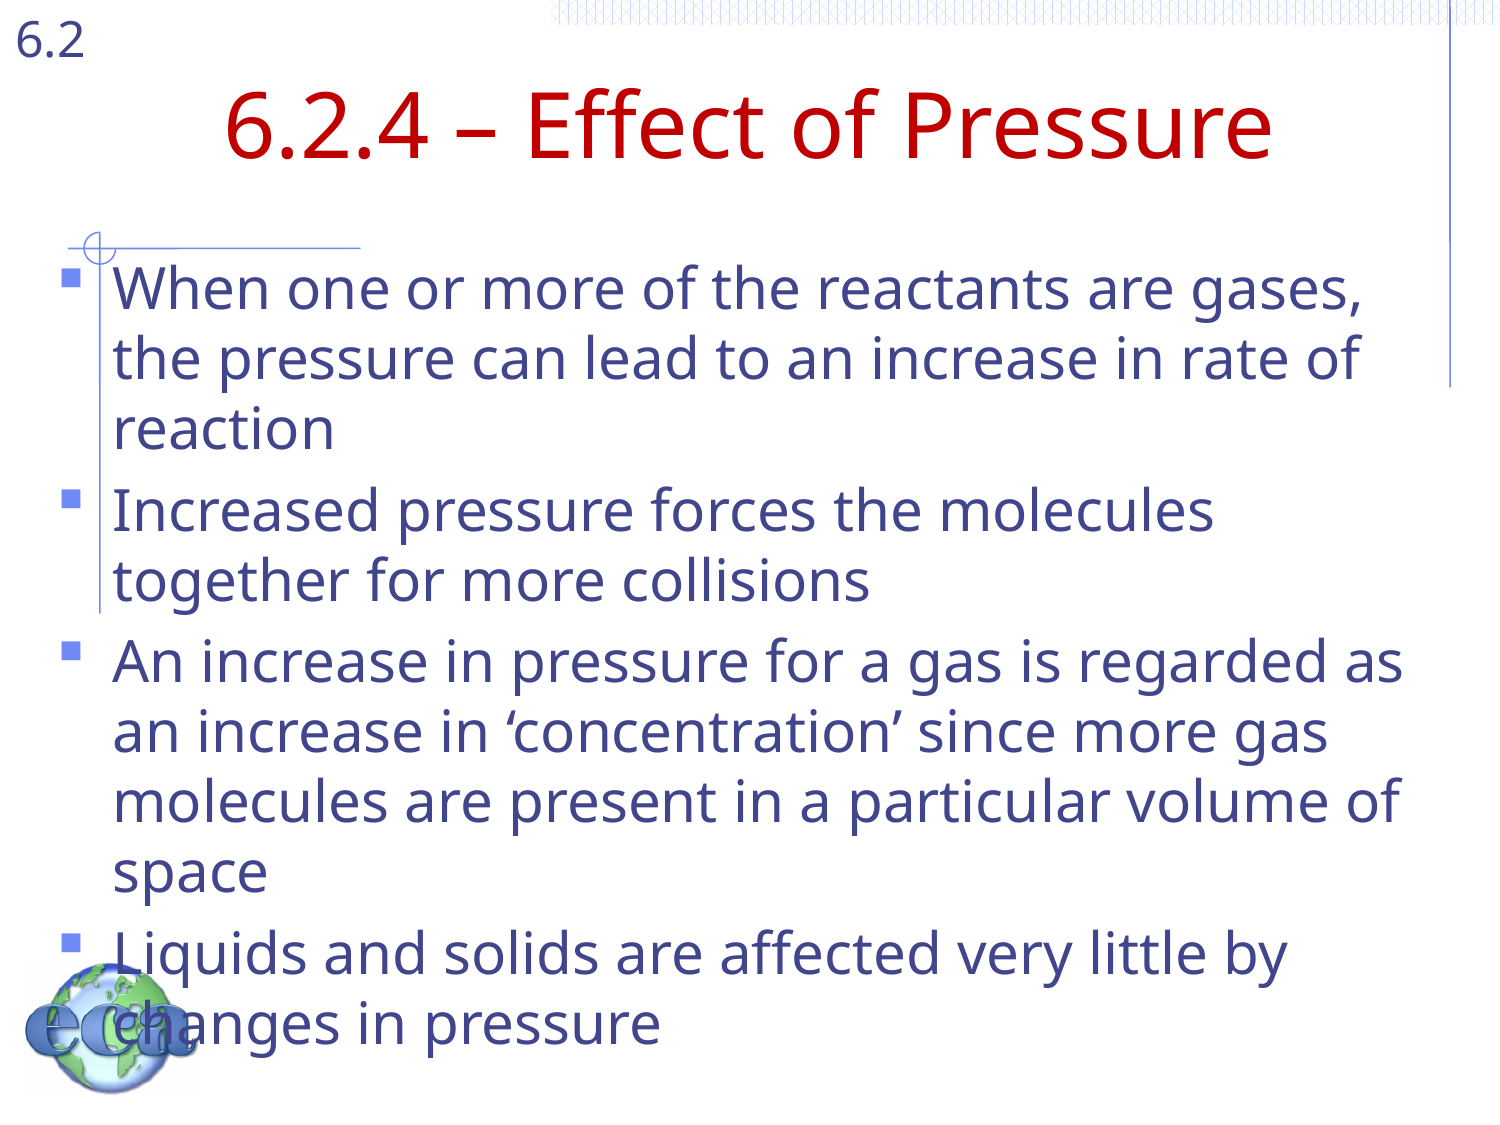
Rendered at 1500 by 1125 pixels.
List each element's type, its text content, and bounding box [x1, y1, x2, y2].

picture [23, 960, 200, 1096]
title 6.2.4 – Effect of Pressure [17, 49, 1483, 185]
list When one or more of the reactants are gases, the pressure can lead to an increase in rate of reaction Increased pressure forces the molecules together for more collisions An increase in pressure for a gas is regarded as an increase in ‘concentration’ since more gas molecules are present in a particular volume of space Liquids and solids are affected very little by changes in pressure [41, 243, 1471, 965]
